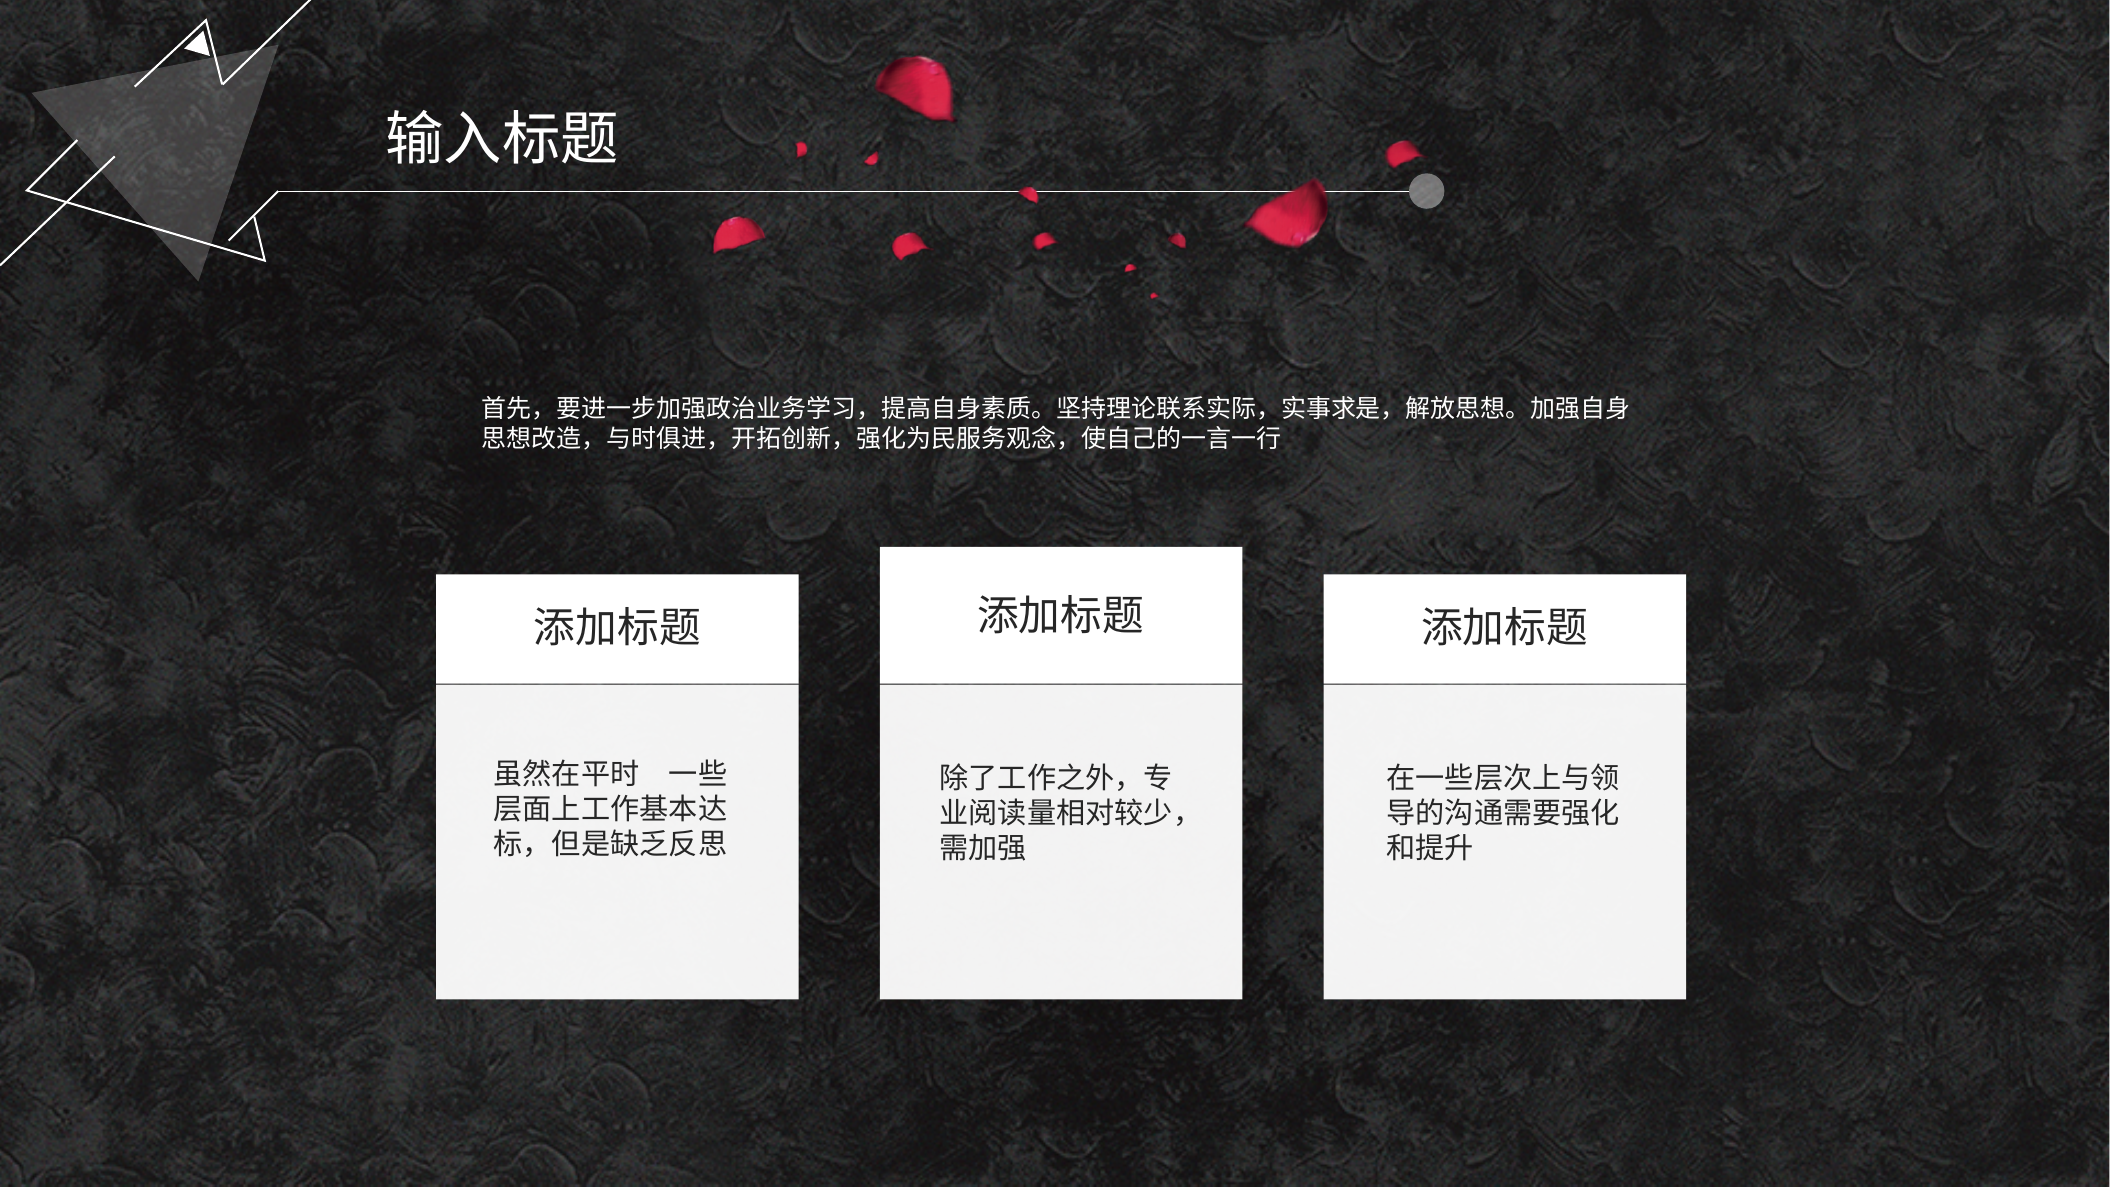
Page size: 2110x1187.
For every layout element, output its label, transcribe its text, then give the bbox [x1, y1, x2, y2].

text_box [0, 0, 1500, 357]
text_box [436, 574, 799, 1000]
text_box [879, 546, 1243, 1000]
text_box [1323, 574, 1687, 1000]
text_box 首先，要进一步加强政治业务学习，提高自身素质。坚持理论联系实际，实事求是，解放思想。加强自身思想改造，与时俱进，开拓创新，强化为民服务观念，使自己的一言一行 [466, 385, 1659, 460]
picture [0, 0, 2110, 1187]
